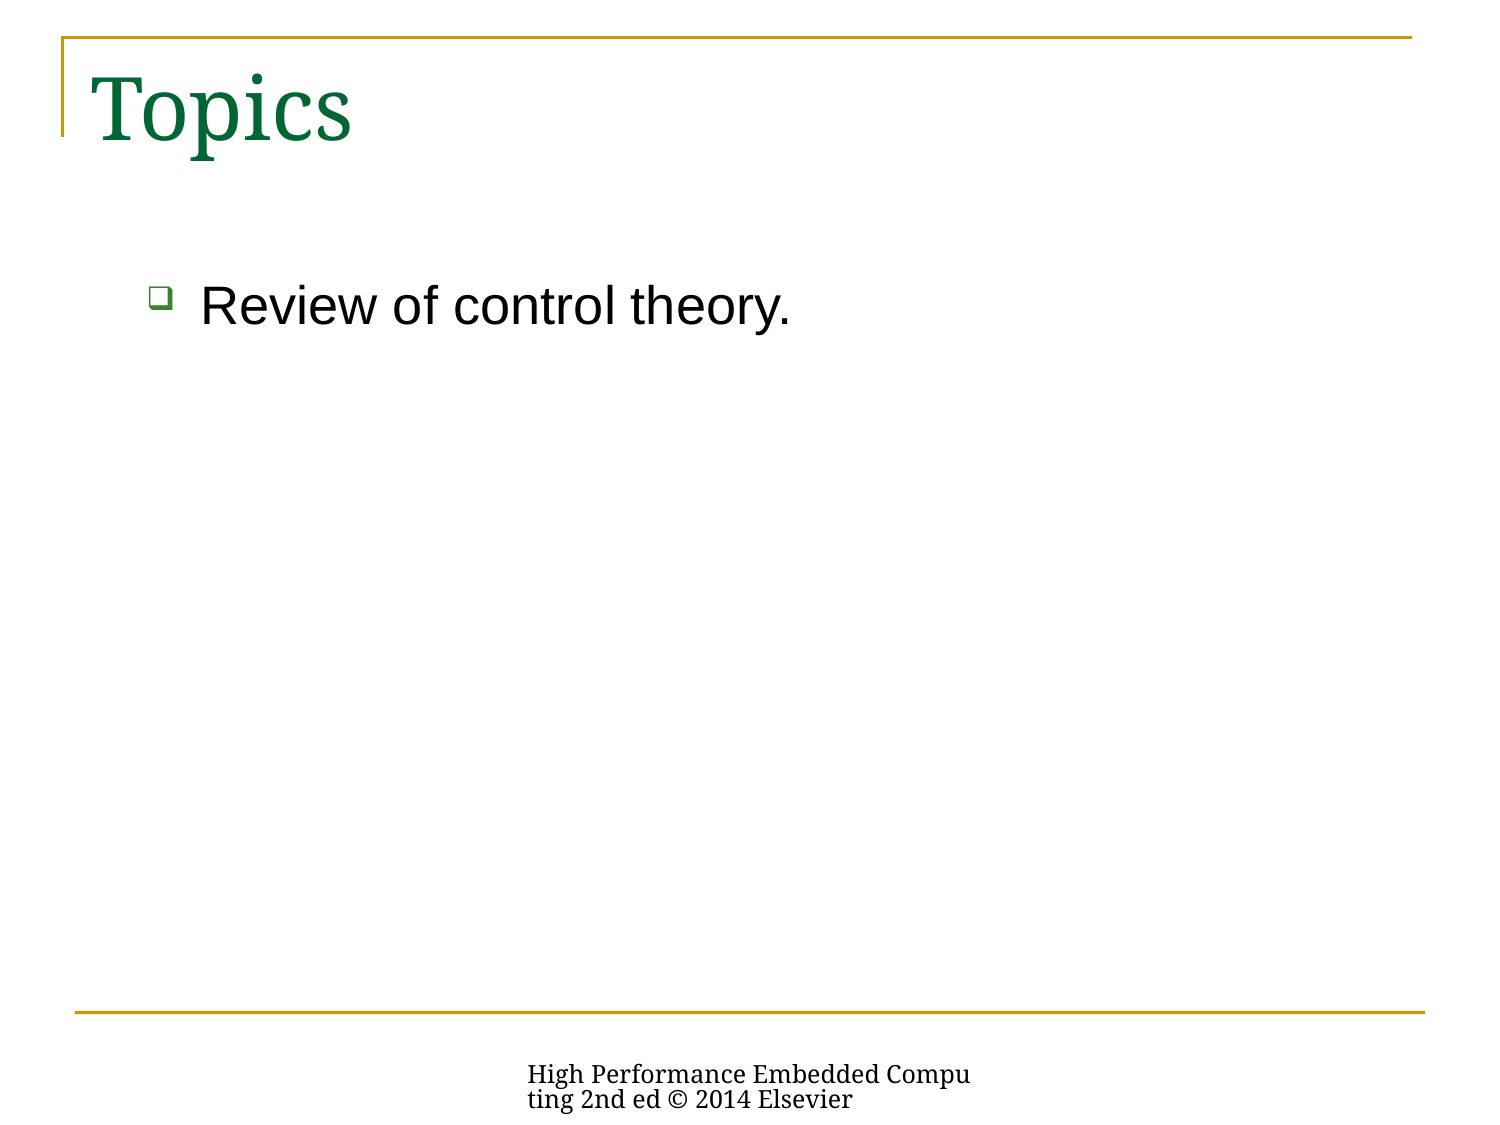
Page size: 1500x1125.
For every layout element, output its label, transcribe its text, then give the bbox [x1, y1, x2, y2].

footer High Performance Embedded Computing 2nd ed © 2014 Elsevier [512, 1025, 988, 1100]
list Review of control theory. [75, 262, 1425, 1006]
title Topics [75, 45, 1425, 233]
